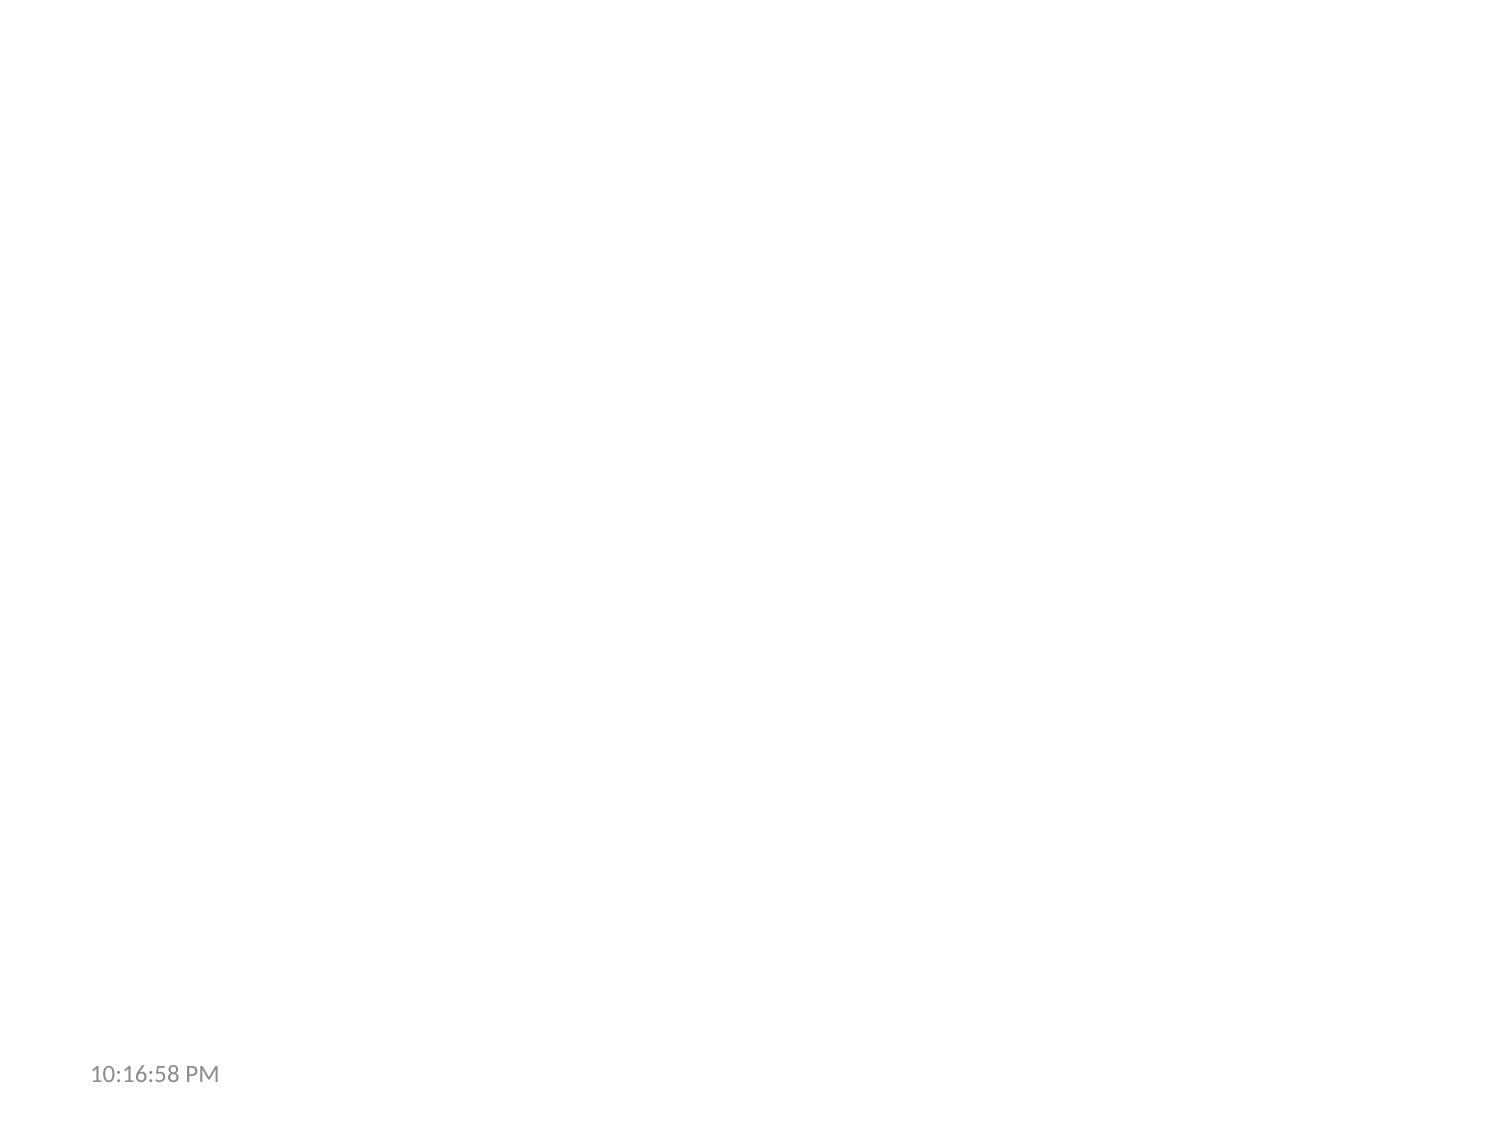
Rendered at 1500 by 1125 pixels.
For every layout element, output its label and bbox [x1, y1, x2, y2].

slide_number [75, 1042, 425, 1103]
